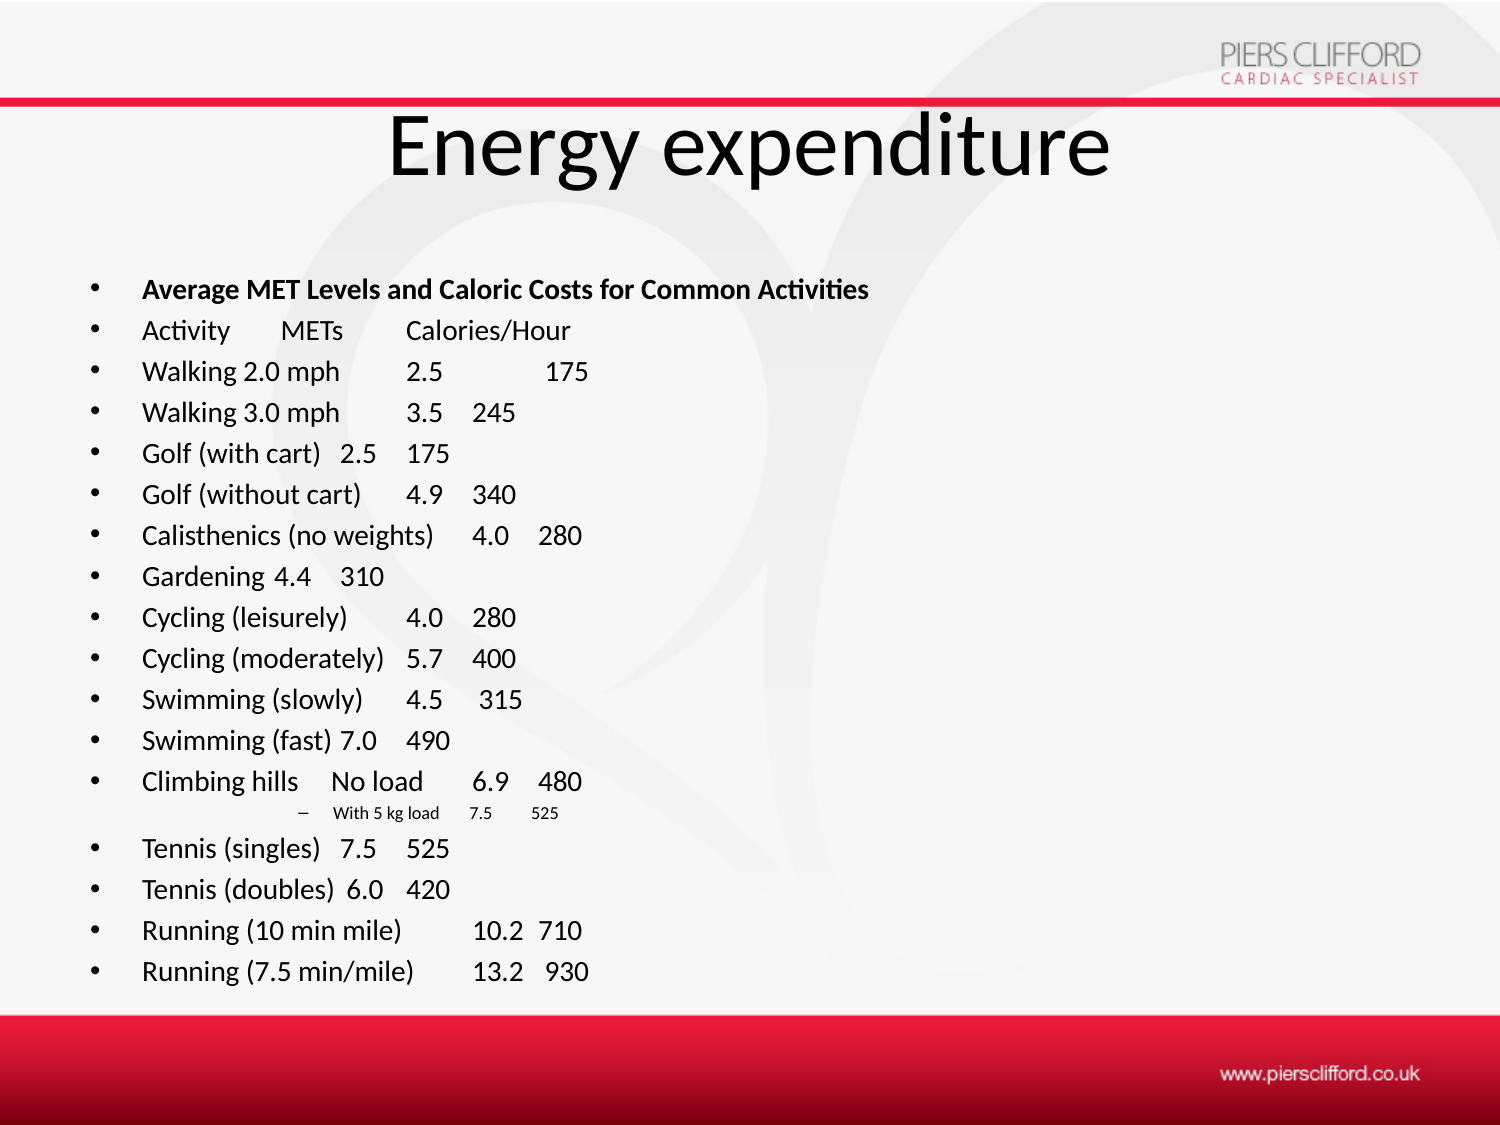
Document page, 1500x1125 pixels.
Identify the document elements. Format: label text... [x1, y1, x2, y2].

list Average MET Levels and Caloric Costs for Common Activities Activity METs Calories/Hour Walking 2.0 mph 2.5 175 Walking 3.0 mph 3.5 245 Golf (with cart) 2.5 175 Golf (without cart) 4.9 340 Calisthenics (no weights) 4.0 280 Gardening 4.4 310 Cycling (leisurely) 4.0 280 Cycling (moderately) 5.7 400 Swimming (slowly) 4.5 315 Swimming (fast) 7.0 490 Climbing hills No load 6.9 480 With 5 kg load 7.5 525 Tennis (singles) 7.5 525 Tennis (doubles) 6.0 420 Running (10 min mile) 10.2 710 Running (7.5 min/mile) 13.2 930 [74, 262, 1426, 1006]
title Energy expenditure [74, 44, 1426, 233]
picture [0, 2, 1500, 1125]
